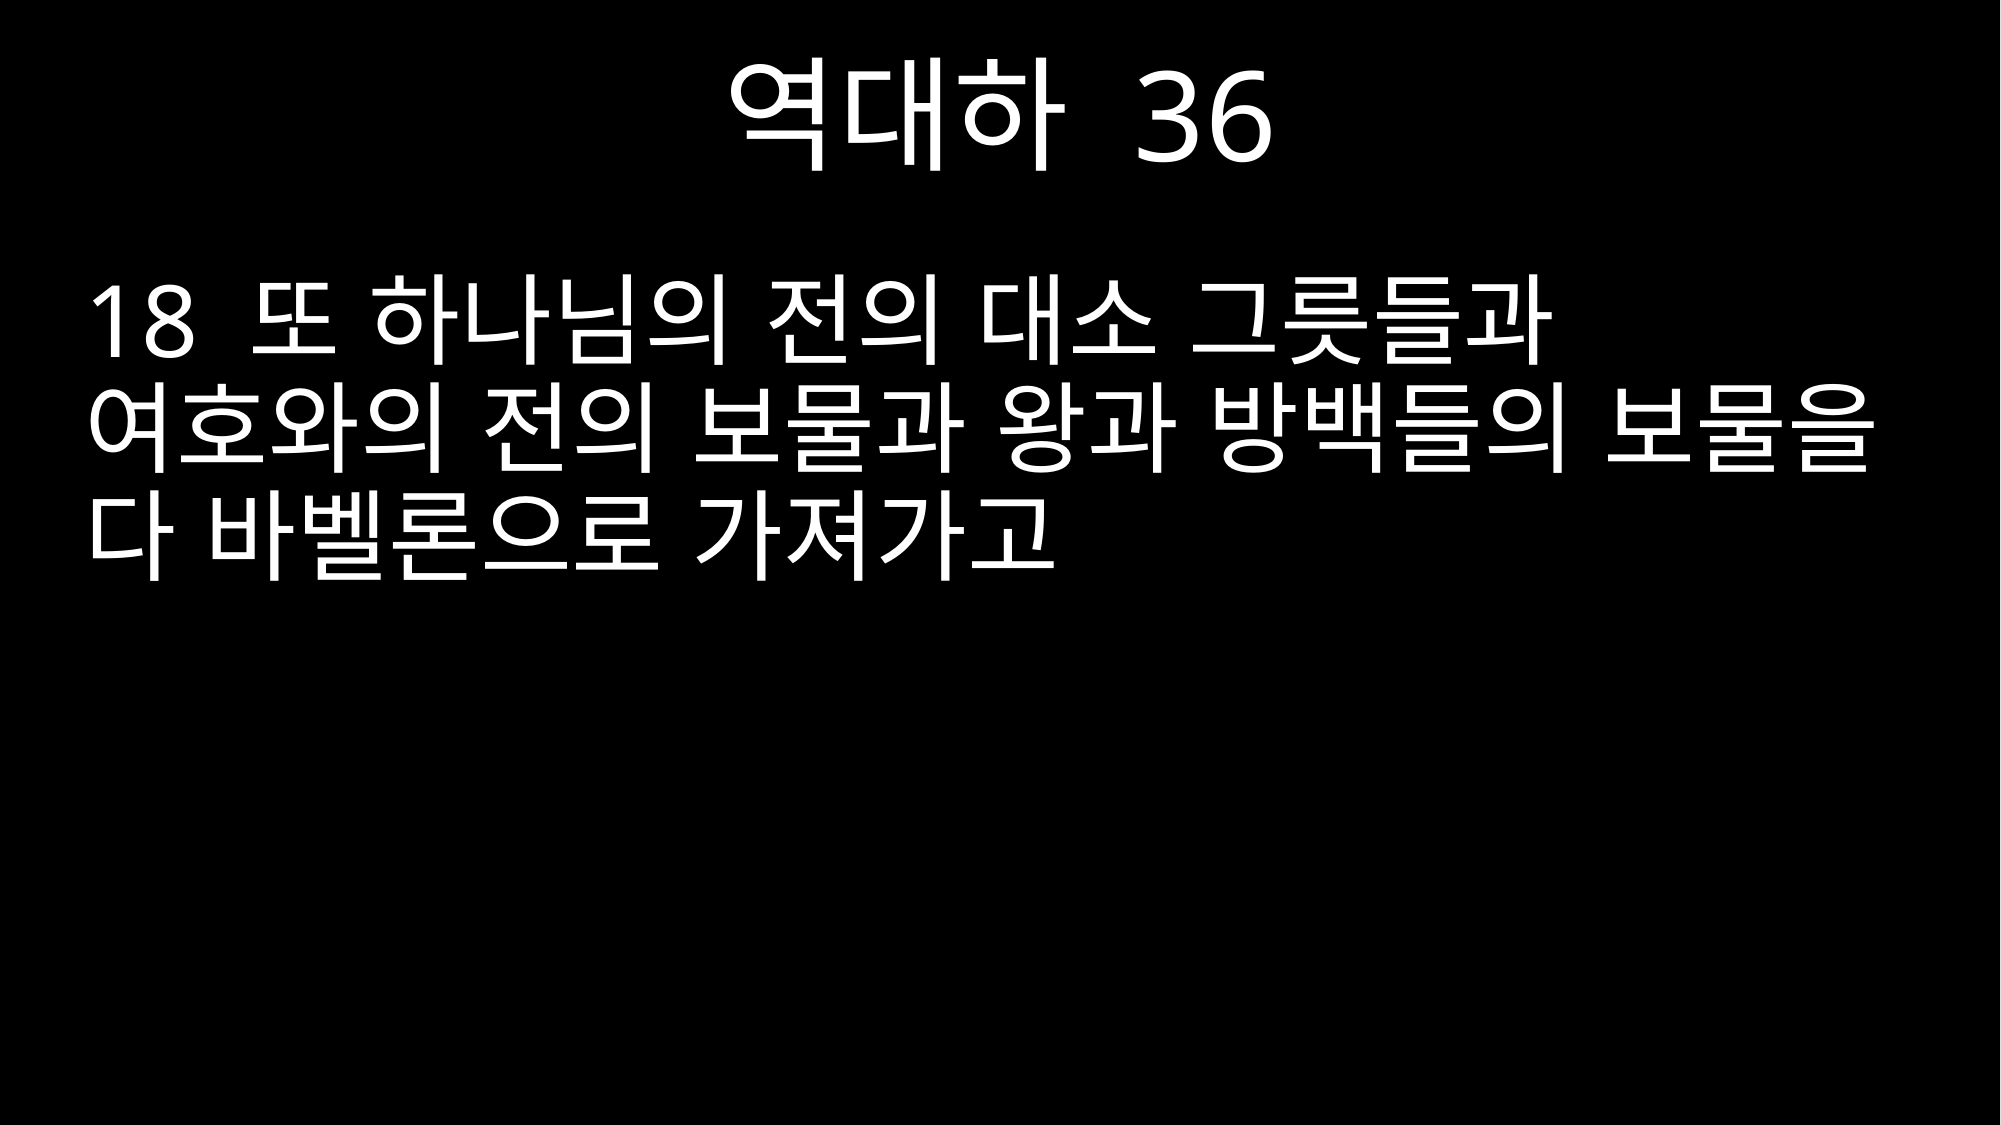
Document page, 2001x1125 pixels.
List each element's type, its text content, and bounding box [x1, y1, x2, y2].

list 18 또 하나님의 전의 대소 그릇들과 여호와의 전의 보물과 왕과 방백들의 보물을 다 바벨론으로 가져가고 [69, 263, 1953, 423]
picture [0, 0, 2001, 1125]
footer 역대하 36 [0, 32, 2000, 192]
